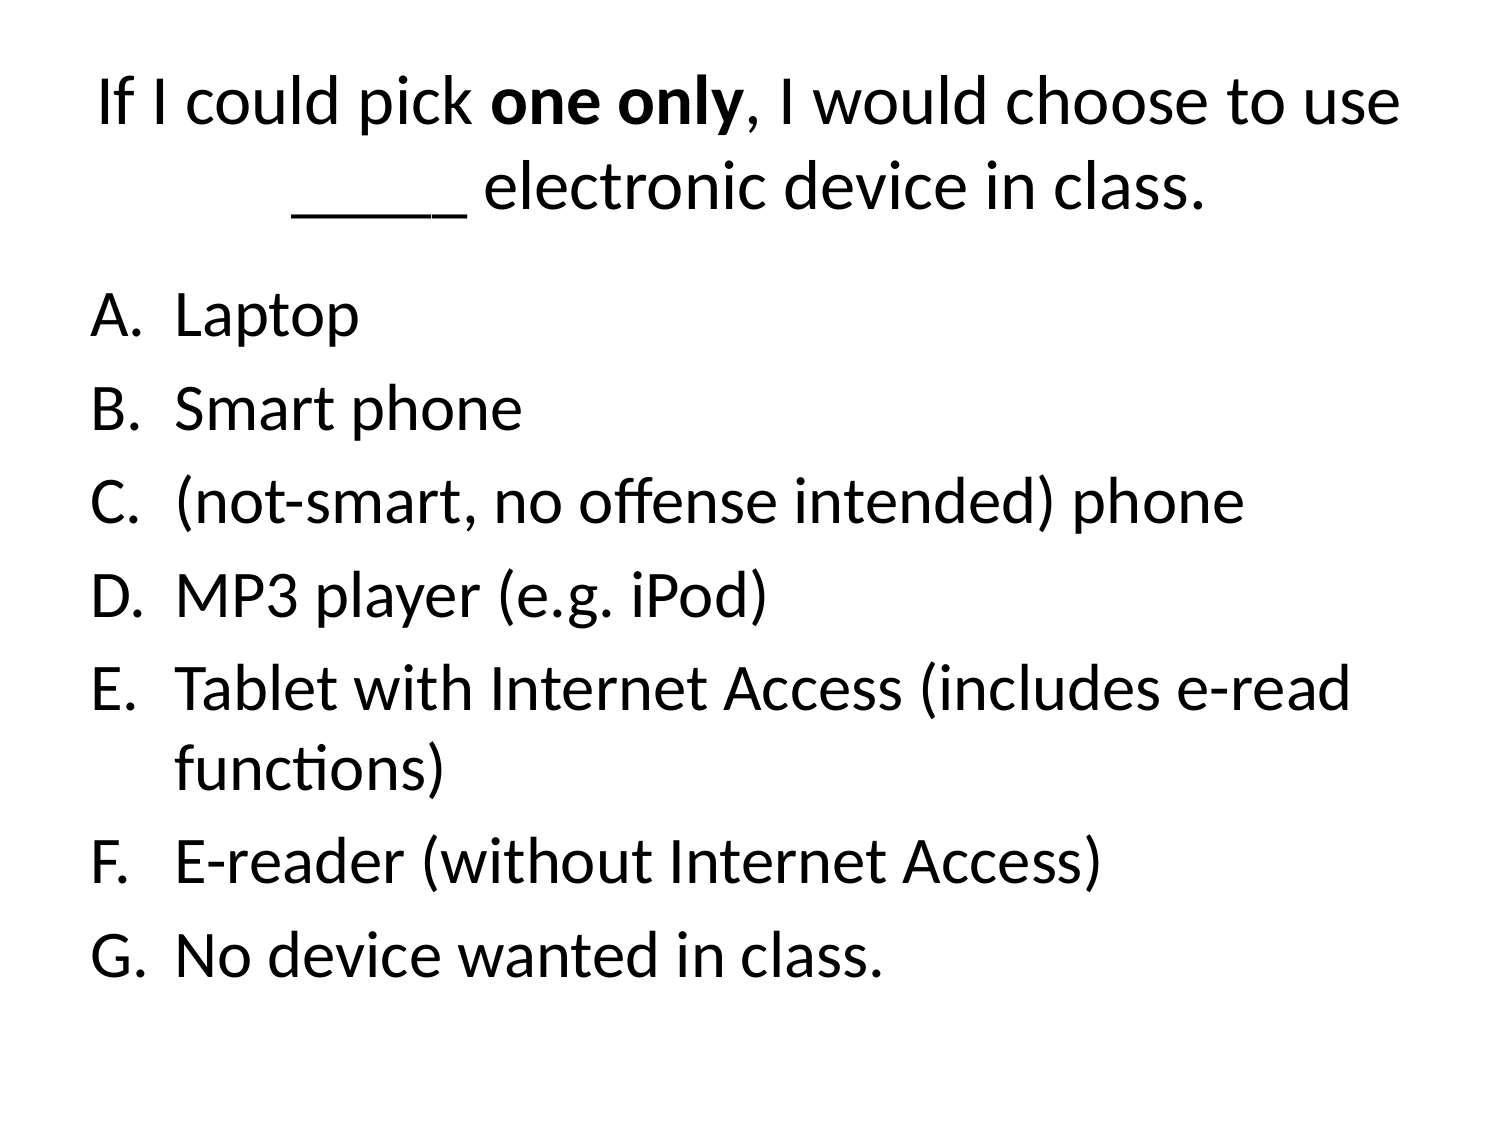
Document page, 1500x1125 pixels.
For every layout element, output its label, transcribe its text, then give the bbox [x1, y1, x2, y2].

title If I could pick one only, I would choose to use _____ electronic device in class. [75, 45, 1425, 233]
list Laptop Smart phone (not-smart, no offense intended) phone MP3 player (e.g. iPod) Tablet with Internet Access (includes e-read functions) E-reader (without Internet Access) No device wanted in class. [75, 262, 1425, 1005]
